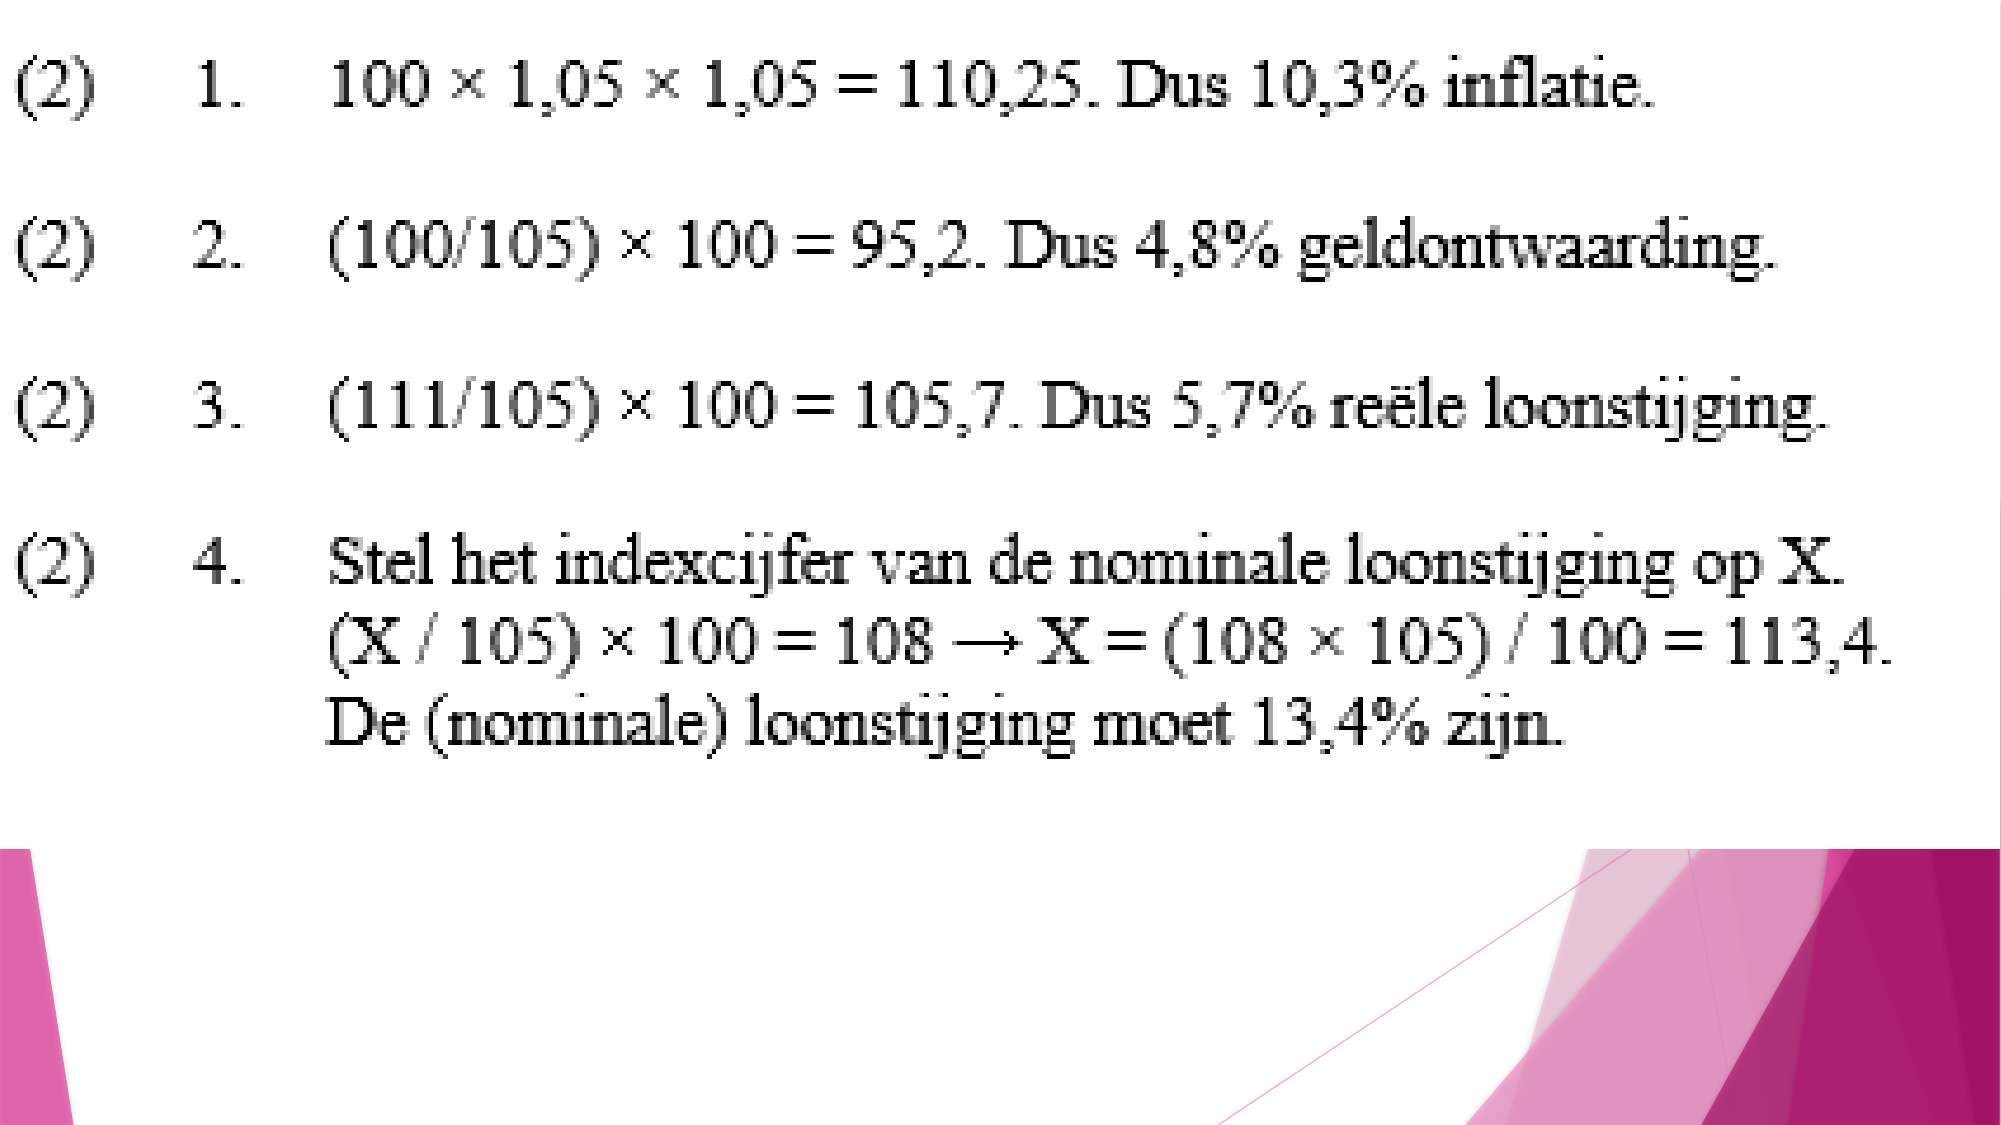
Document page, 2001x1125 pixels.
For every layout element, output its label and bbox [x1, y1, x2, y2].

picture [0, 0, 2000, 850]
